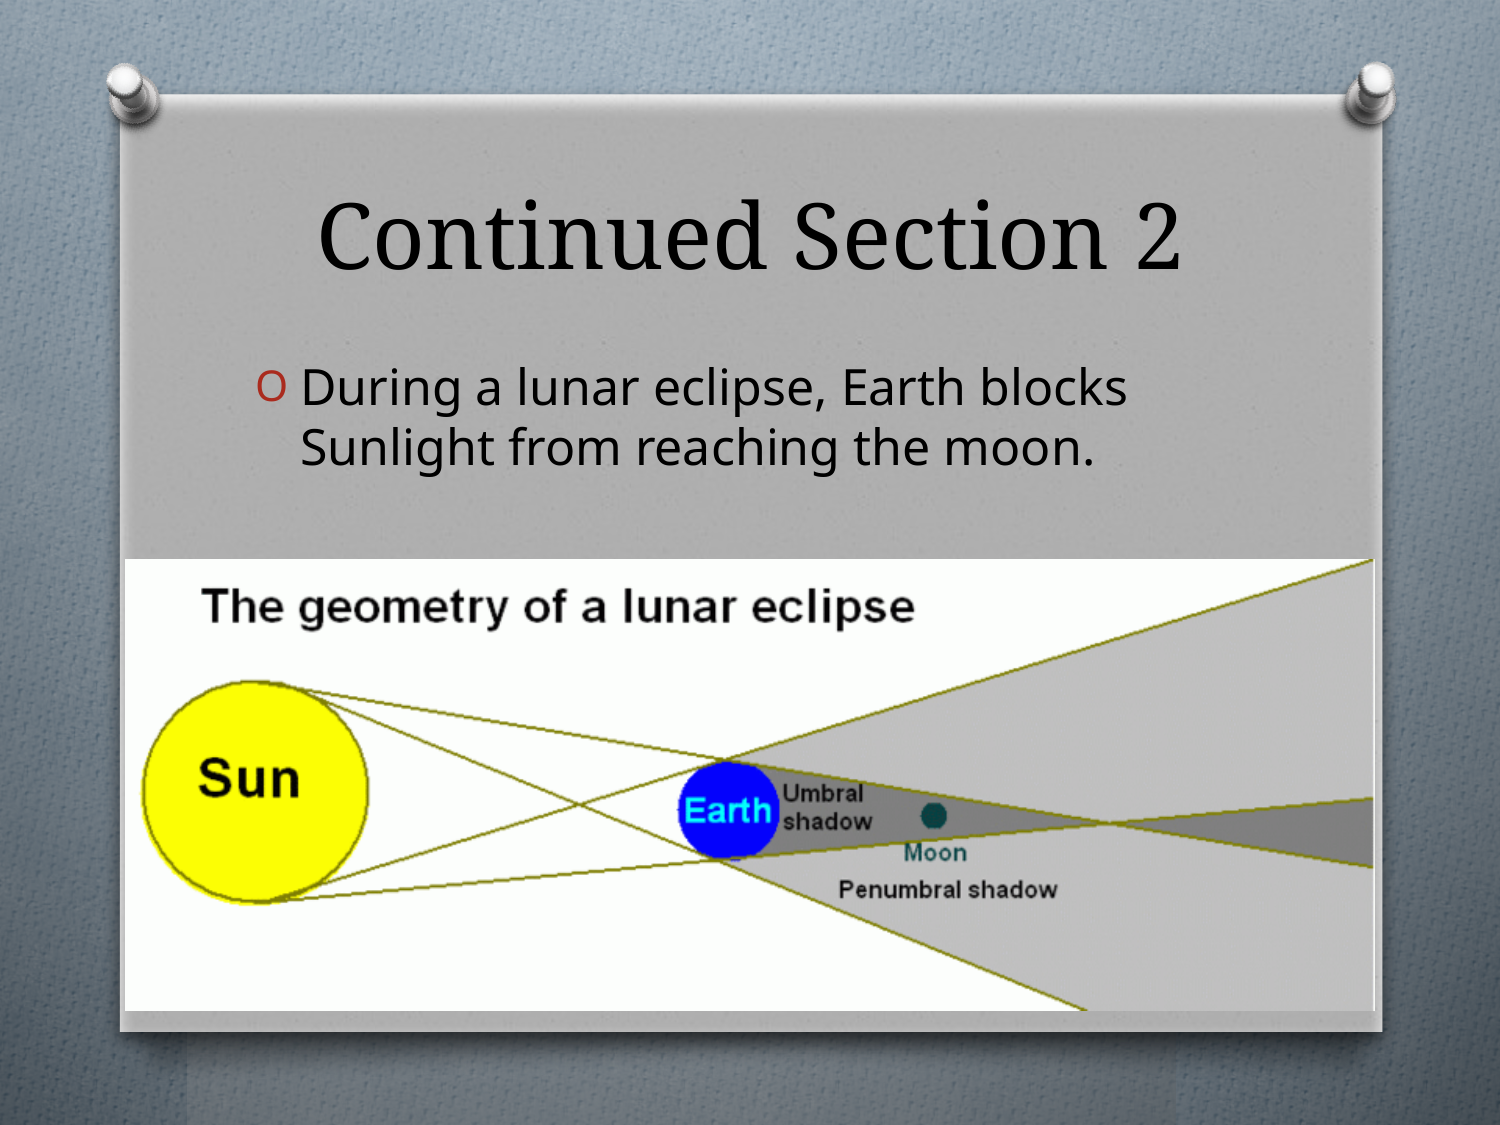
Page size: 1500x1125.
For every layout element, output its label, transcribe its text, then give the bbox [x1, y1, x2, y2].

picture [75, 29, 198, 153]
title Continued Section 2 [179, 134, 1323, 332]
picture [1317, 35, 1439, 156]
picture [124, 558, 1376, 1011]
list During a lunar eclipse, Earth blocks Sunlight from reaching the moon. [240, 347, 1257, 558]
